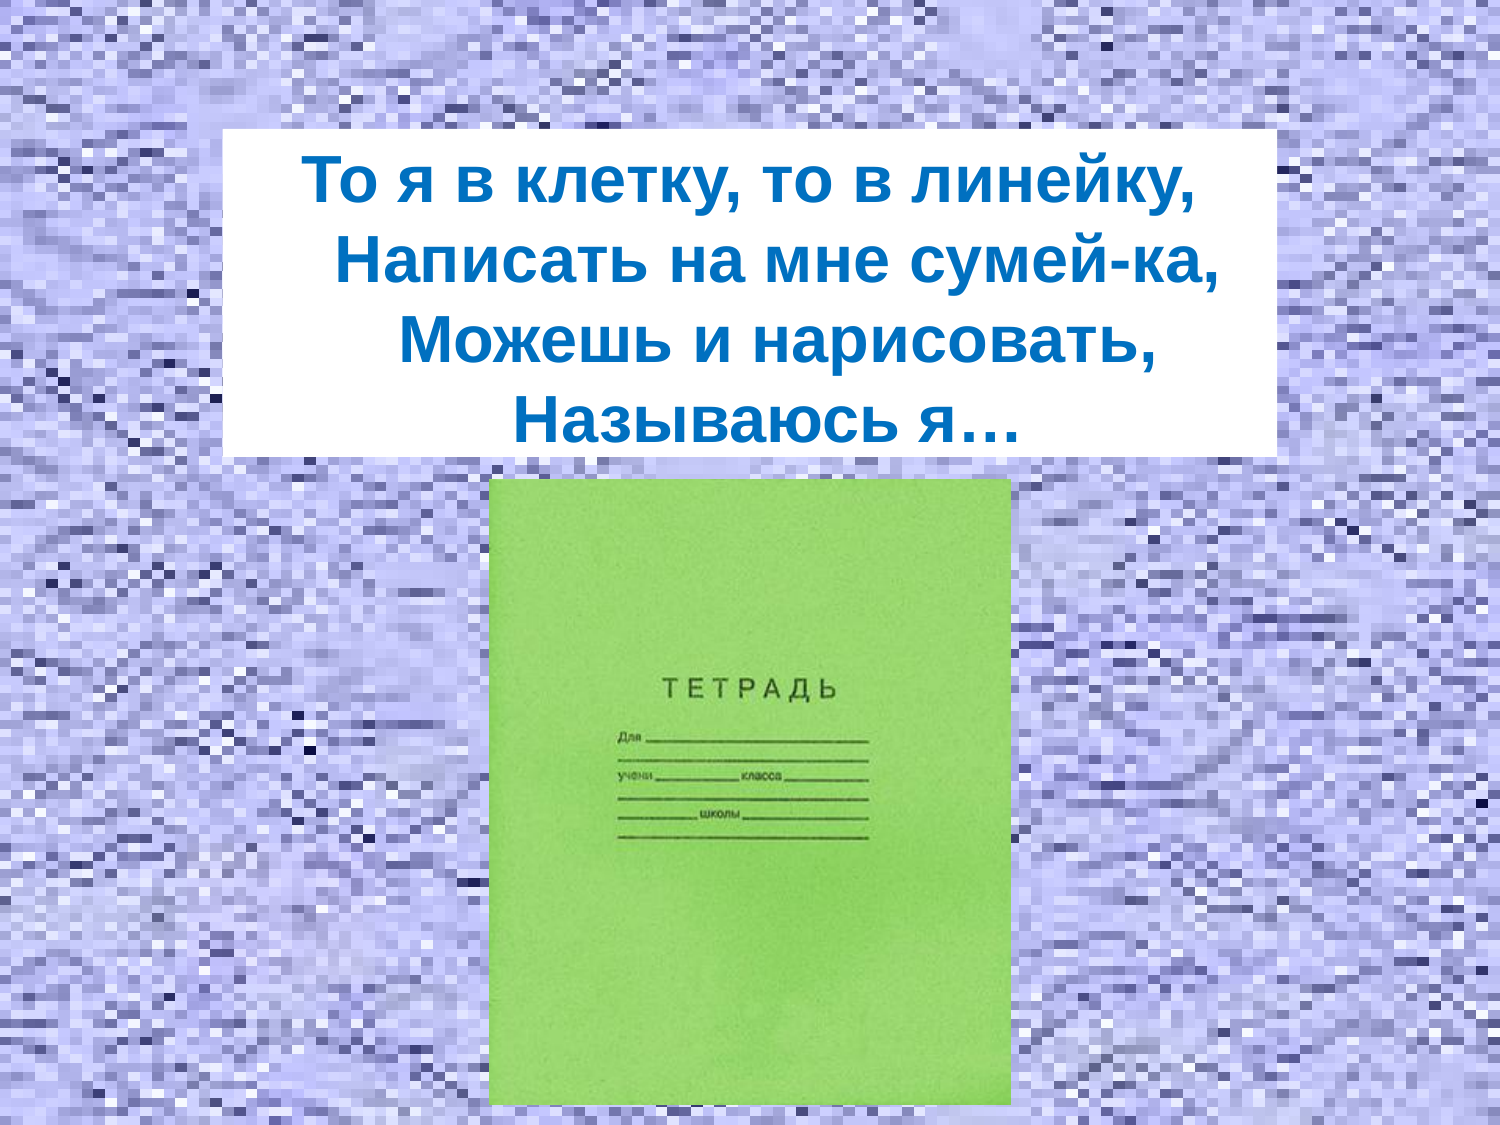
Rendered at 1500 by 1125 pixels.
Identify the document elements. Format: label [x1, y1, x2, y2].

list [0, 0, 1500, 1125]
picture [489, 479, 1011, 1105]
